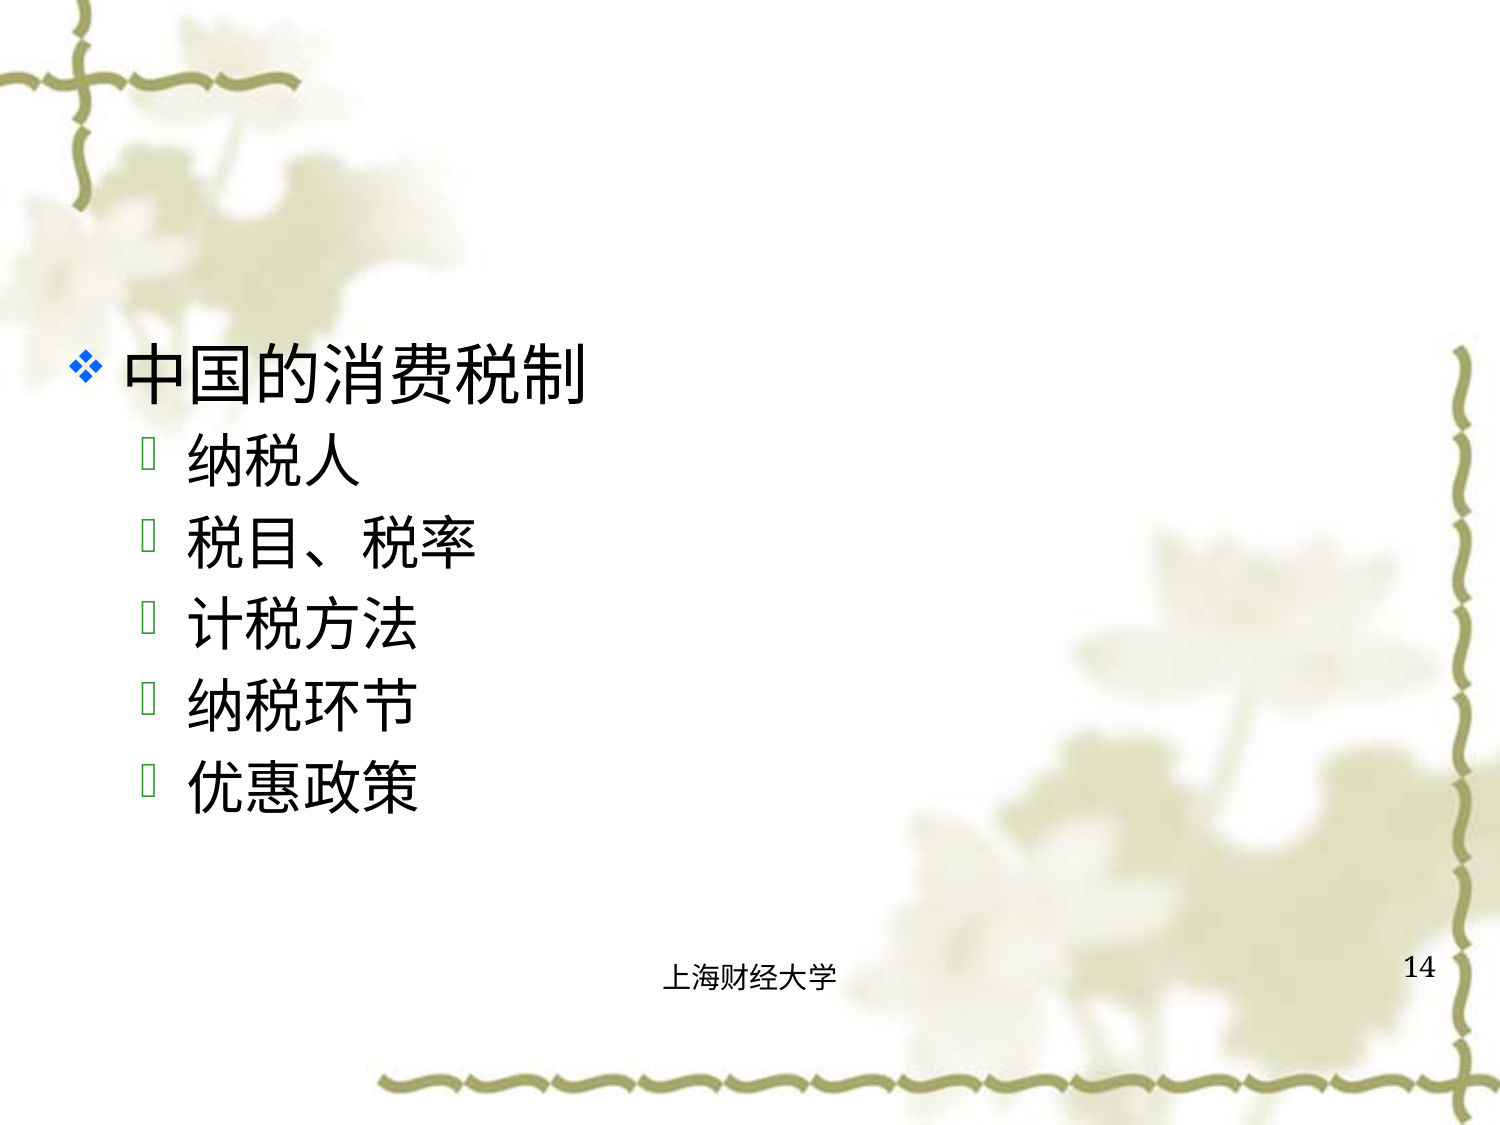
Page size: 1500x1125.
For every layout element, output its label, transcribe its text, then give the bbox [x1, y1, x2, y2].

picture [0, 0, 1500, 1125]
footer 上海财经大学 [512, 952, 988, 1066]
list 中国的消费税制 纳税人 税目、税率 计税方法 纳税环节 优惠政策 [49, 324, 1452, 963]
slide_number 14 [1074, 940, 1451, 1066]
